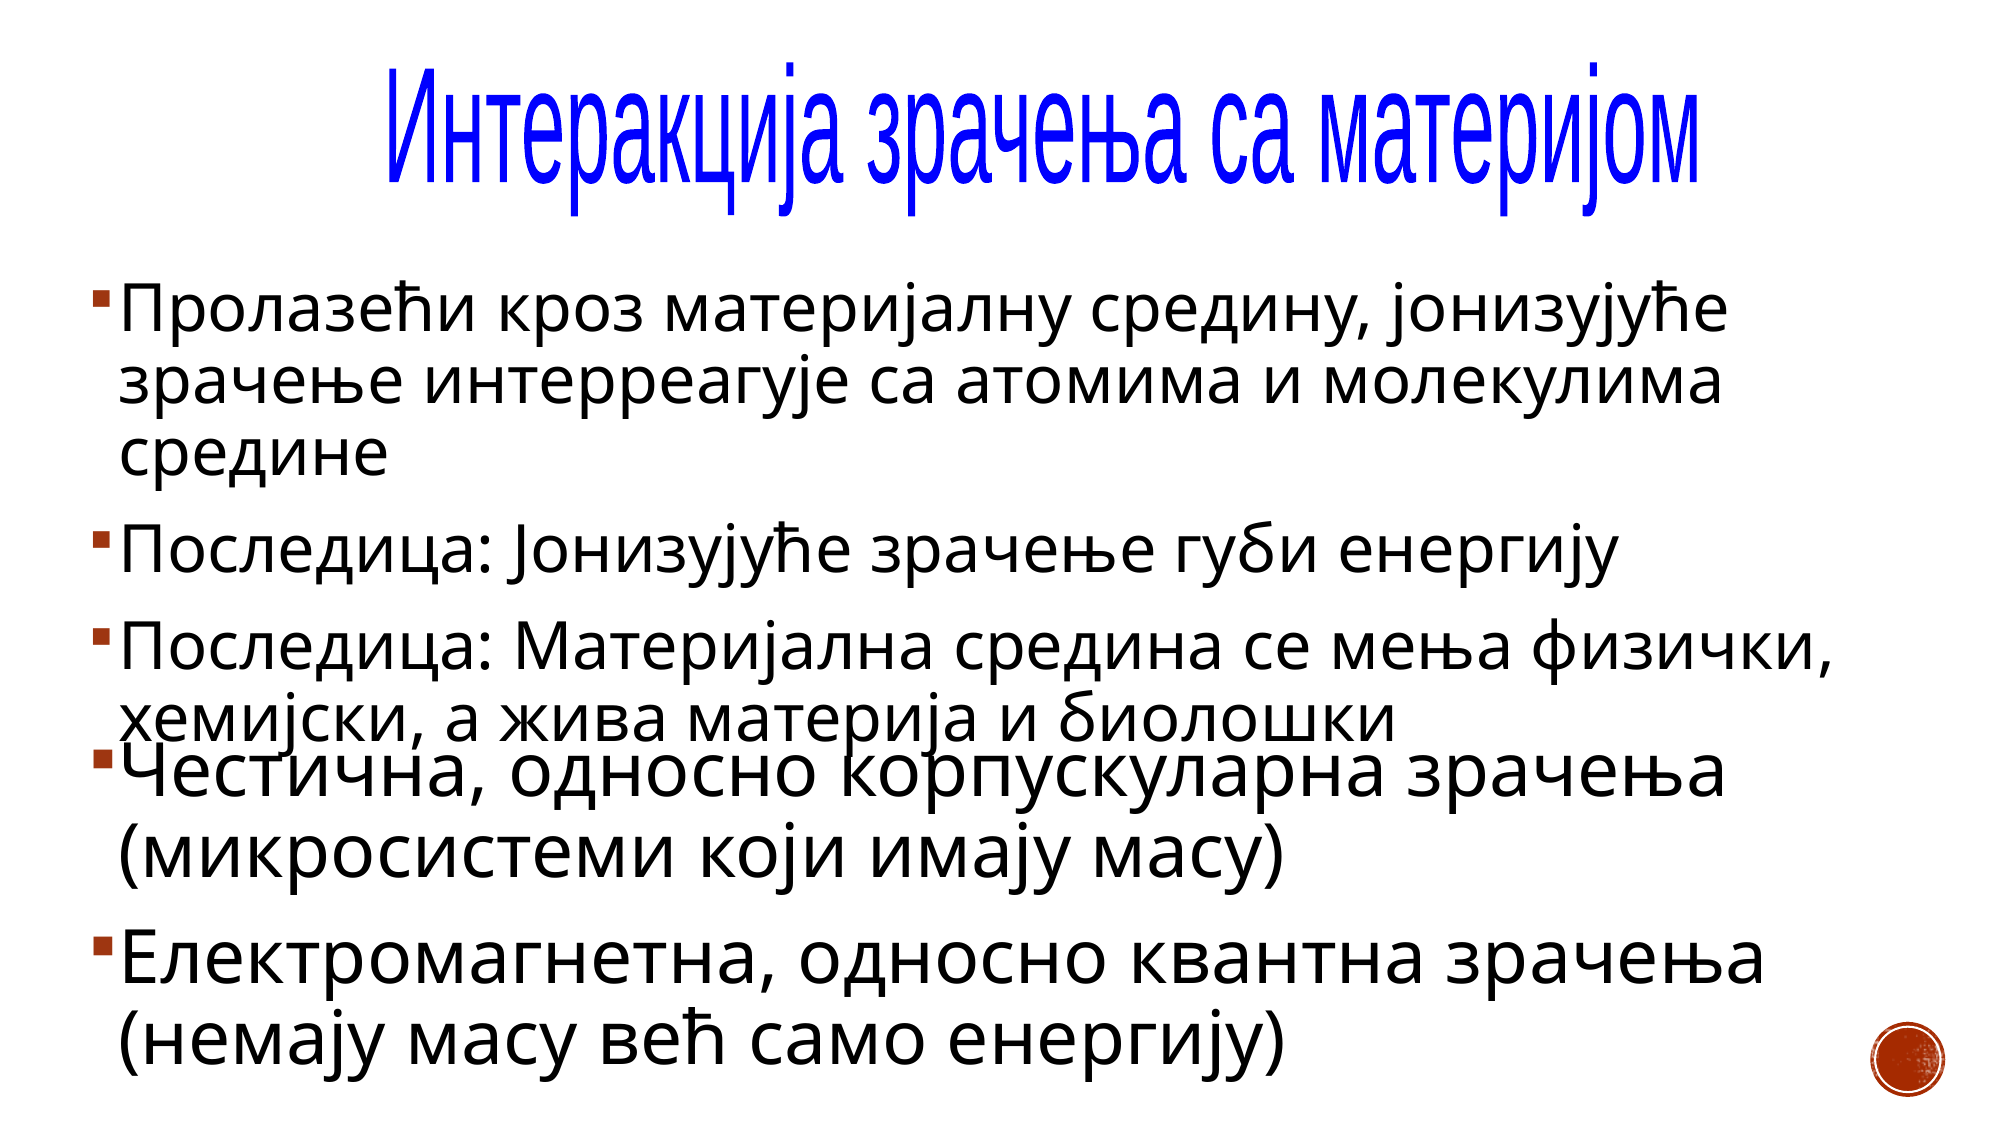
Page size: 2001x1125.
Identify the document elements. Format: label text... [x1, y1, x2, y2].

list Честична, односно корпускуларна зрачења (микросистеми који имају масу) Електромагнетна, односно квантна зрачења (немају масу већ само енергију) [73, 724, 1949, 1098]
list Пролазећи кроз материјалну средину, јонизујуће зрачење интеррeагује са атомима и молекулима средине Последица: Јонизујуће зрачење губи енергију Последица: Материјална средина се мења физички, хемијски, а жива материја и биолошки [73, 266, 1901, 546]
